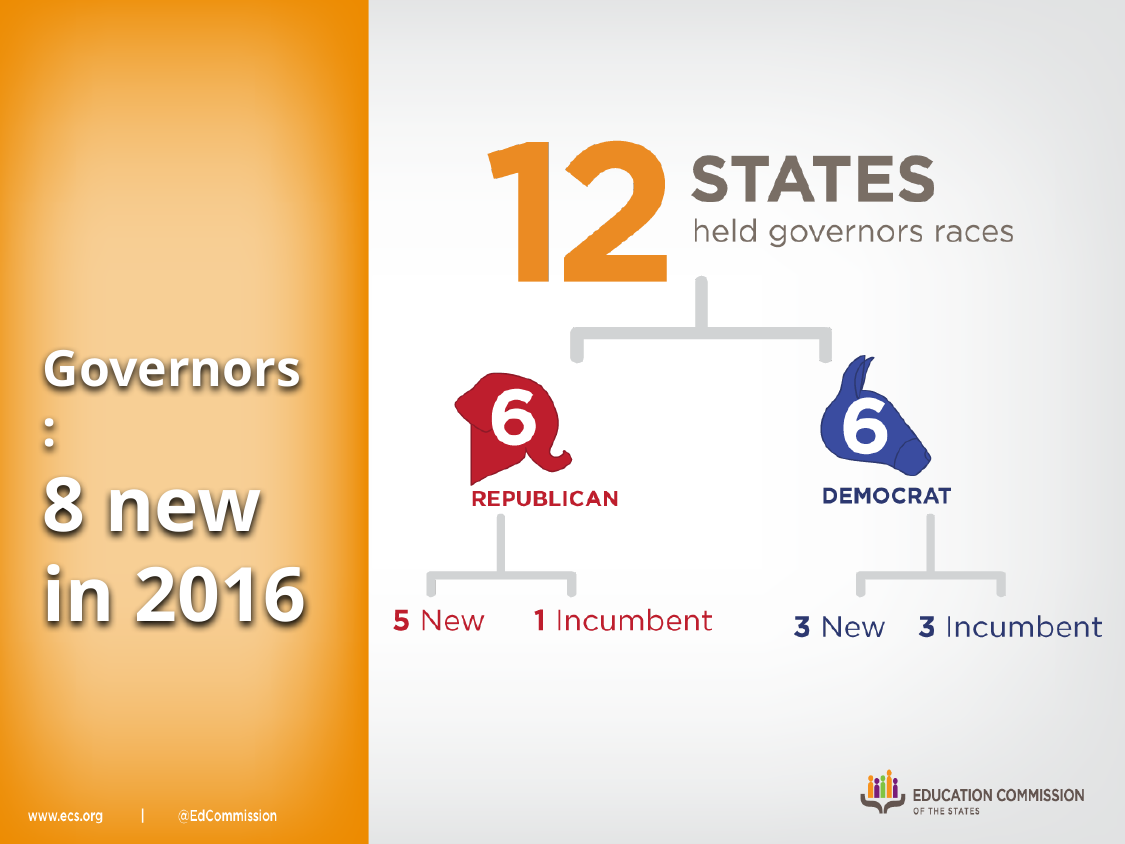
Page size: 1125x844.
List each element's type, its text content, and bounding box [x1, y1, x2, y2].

picture [0, 0, 1125, 844]
text_box Governors: 8 new in 2016 [28, 328, 328, 644]
